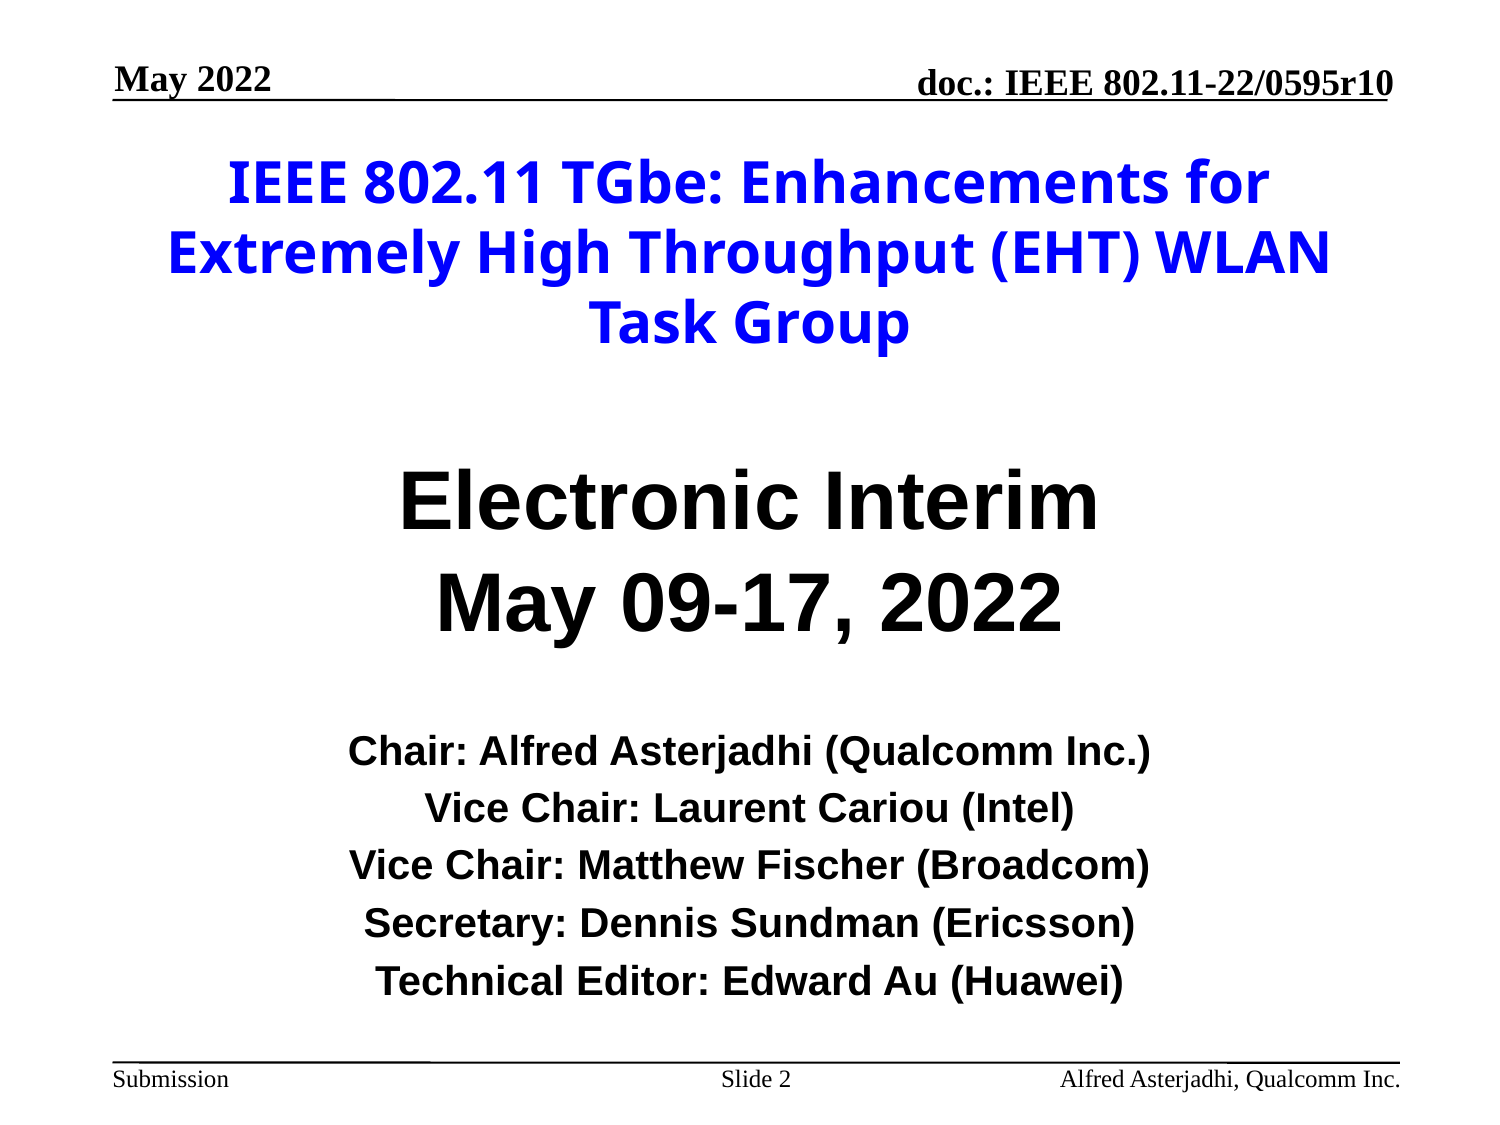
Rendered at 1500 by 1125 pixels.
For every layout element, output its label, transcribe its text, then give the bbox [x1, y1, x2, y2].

title IEEE 802.11 TGbe: Enhancements for Extremely High Throughput (EHT) WLAN Task Group [112, 112, 1388, 388]
slide_number Slide 2 [712, 1061, 800, 1123]
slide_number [114, 54, 493, 100]
list Electronic Interim May 09-17, 2022 Chair: Alfred Asterjadhi (Qualcomm Inc.) Vice Chair: Laurent Cariou (Intel) Vice Chair: Matthew Fischer (Broadcom) Secretary: Dennis Sundman (Ericsson) Technical Editor: Edward Au (Huawei) [112, 449, 1388, 1063]
footer Alfred Asterjadhi, Qualcomm Inc. [878, 1061, 1402, 1093]
